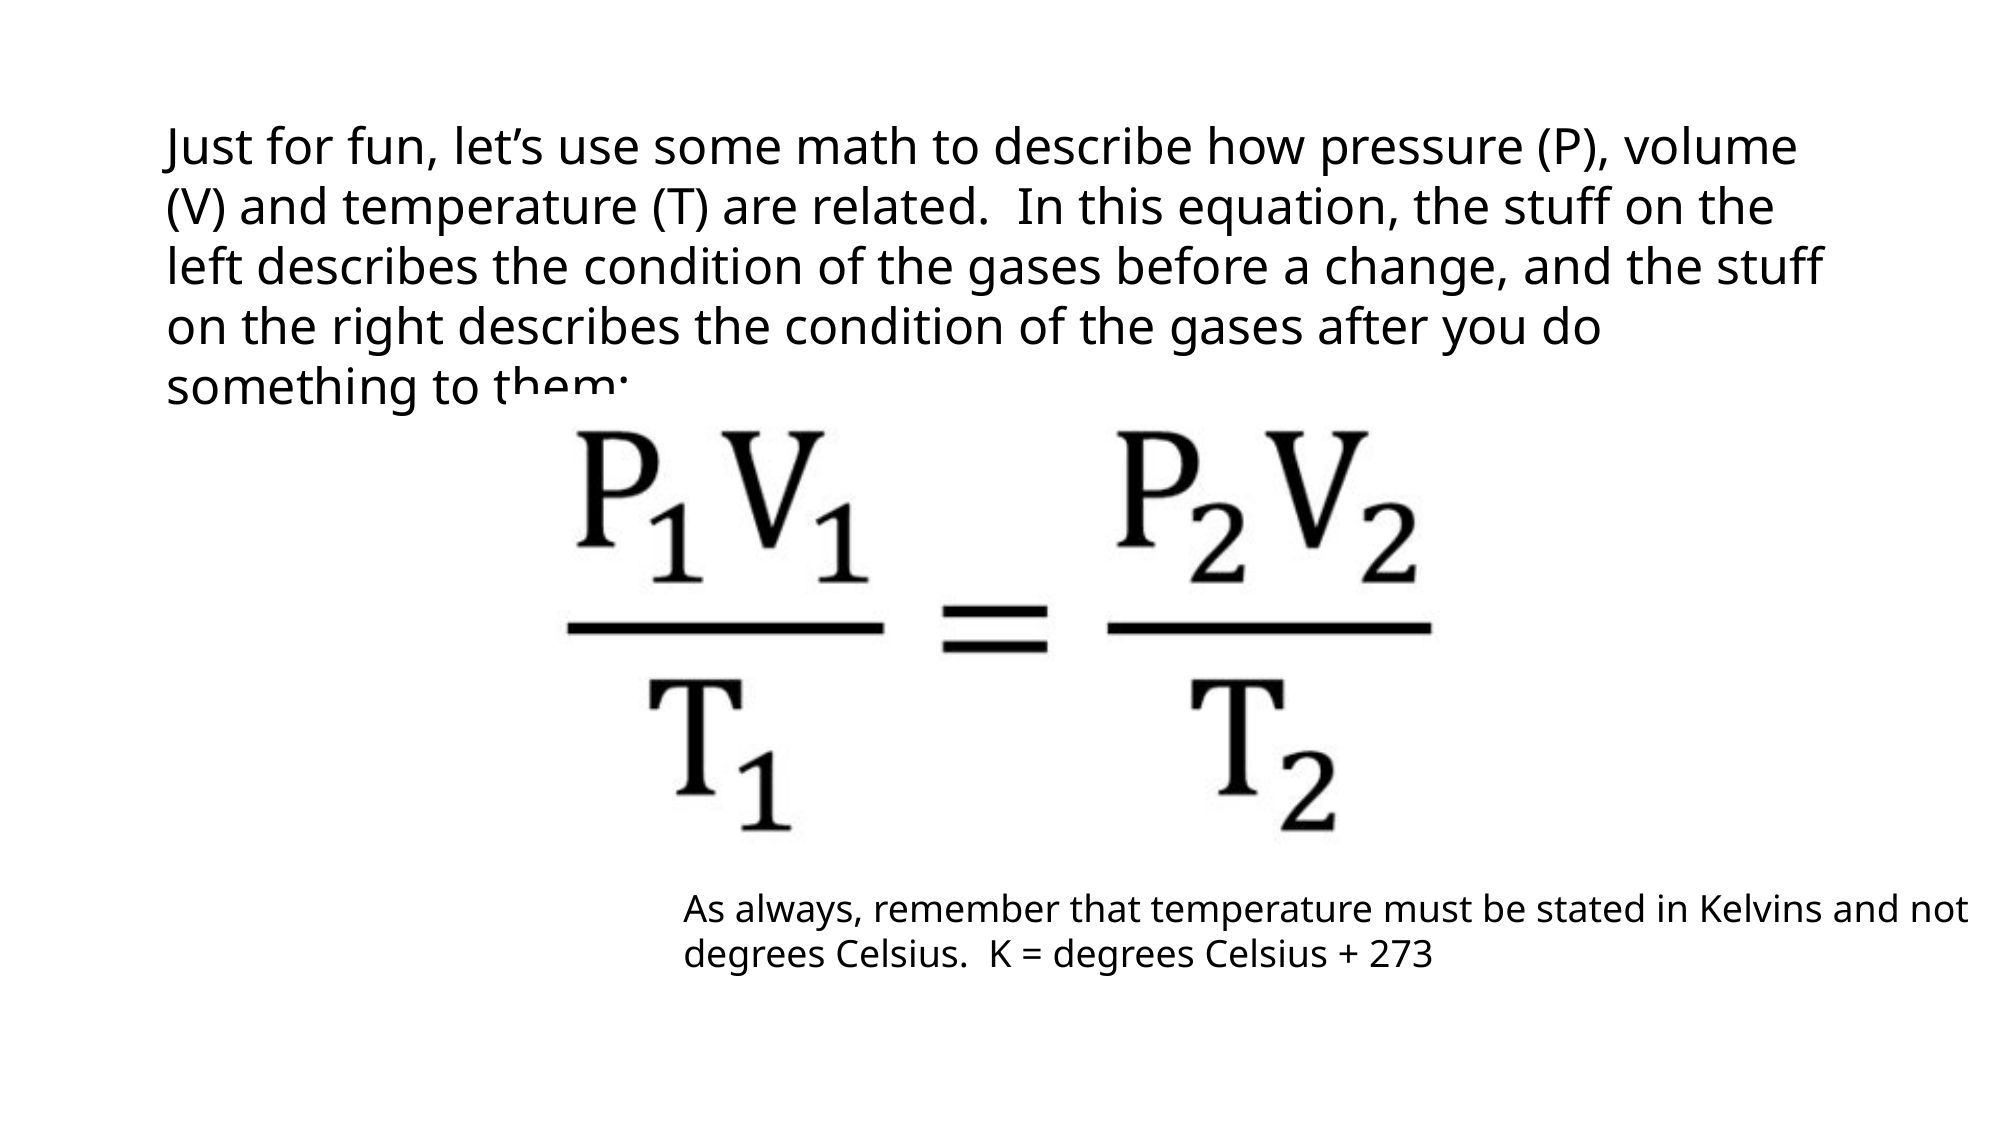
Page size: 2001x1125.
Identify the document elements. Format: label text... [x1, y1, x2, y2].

text_box Just for fun, let’s use some math to describe how pressure (P), volume (V) and temperature (T) are related. In this equation, the stuff on the left describes the condition of the gases before a change, and the stuff on the right describes the condition of the gases after you do something to them: [152, 106, 1862, 422]
picture [505, 394, 1495, 848]
text_box As always, remember that temperature must be stated in Kelvins and not degrees Celsius. K = degrees Celsius + 273 [668, 877, 2000, 983]
